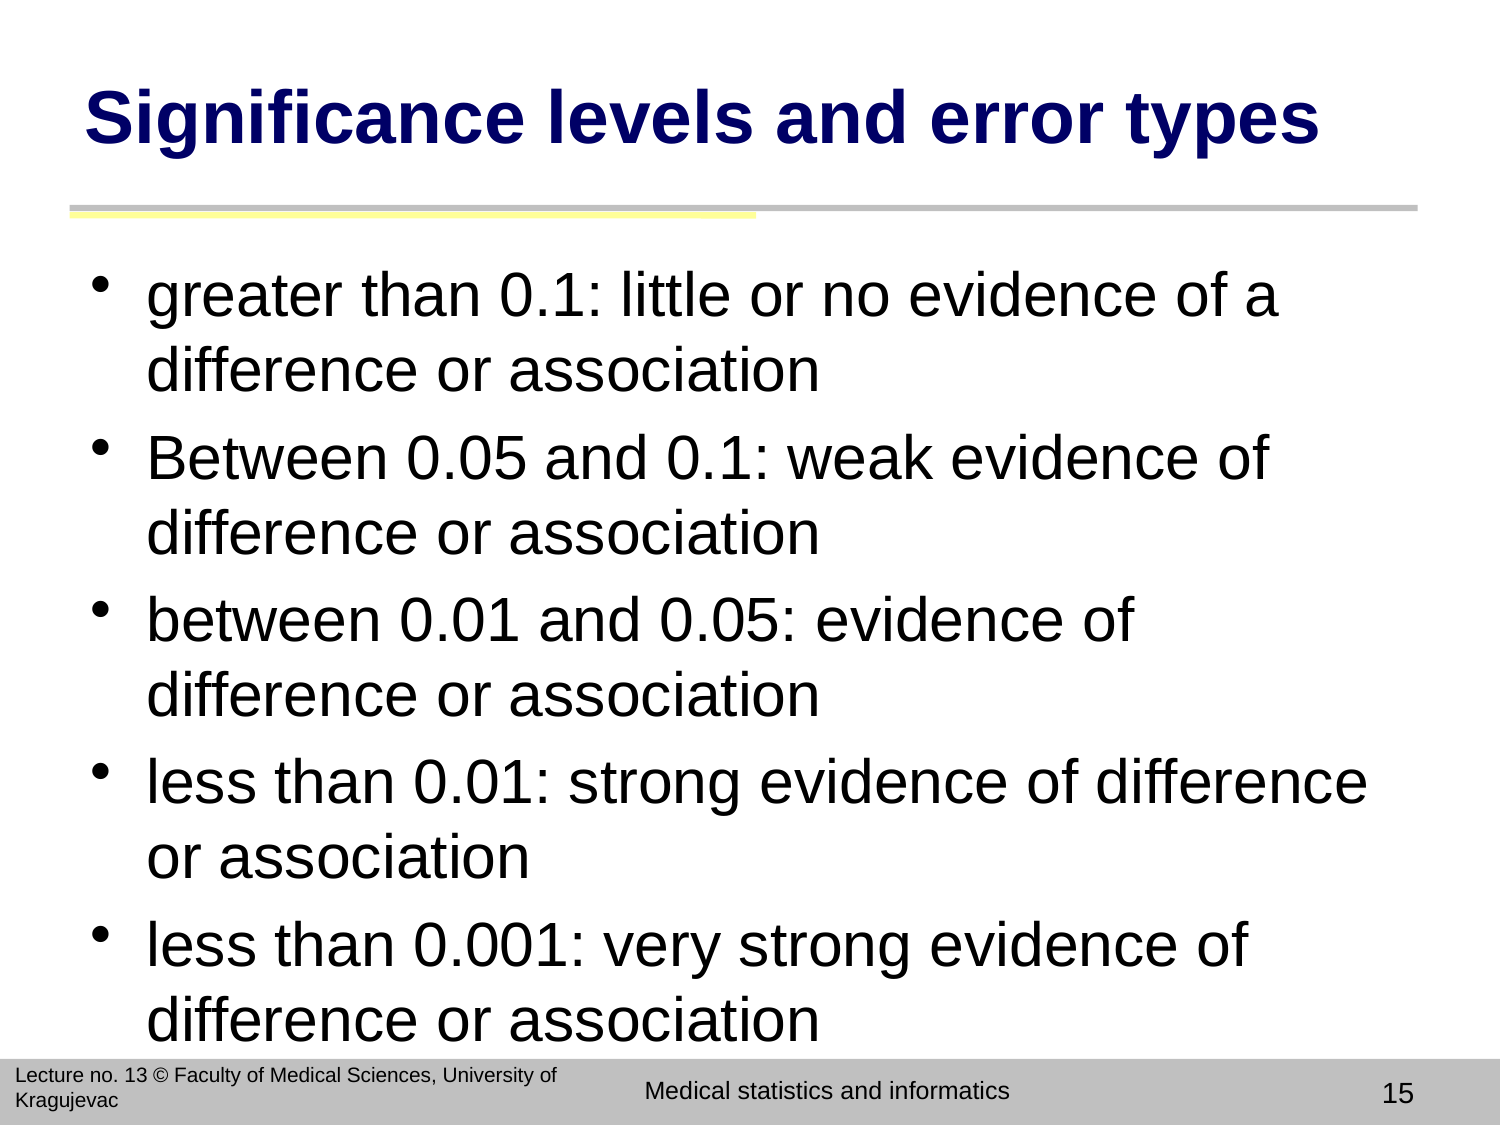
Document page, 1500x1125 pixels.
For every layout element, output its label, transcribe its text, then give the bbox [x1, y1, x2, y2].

footer Medical statistics and informatics [512, 1066, 1144, 1125]
slide_number 15 [1164, 1066, 1430, 1125]
title Significance levels and error types [69, 19, 1426, 208]
list greater than 0.1: little or no evidence of a difference or association Between 0.05 and 0.1: weak evidence of difference or association between 0.01 and 0.05: evidence of difference or association less than 0.01: strong evidence of difference or association less than 0.001: very strong evidence of difference or association [74, 246, 1426, 1023]
slide_number Lecture no. 13 © Faculty of Medical Sciences, University of Kragujevac [0, 1053, 629, 1108]
